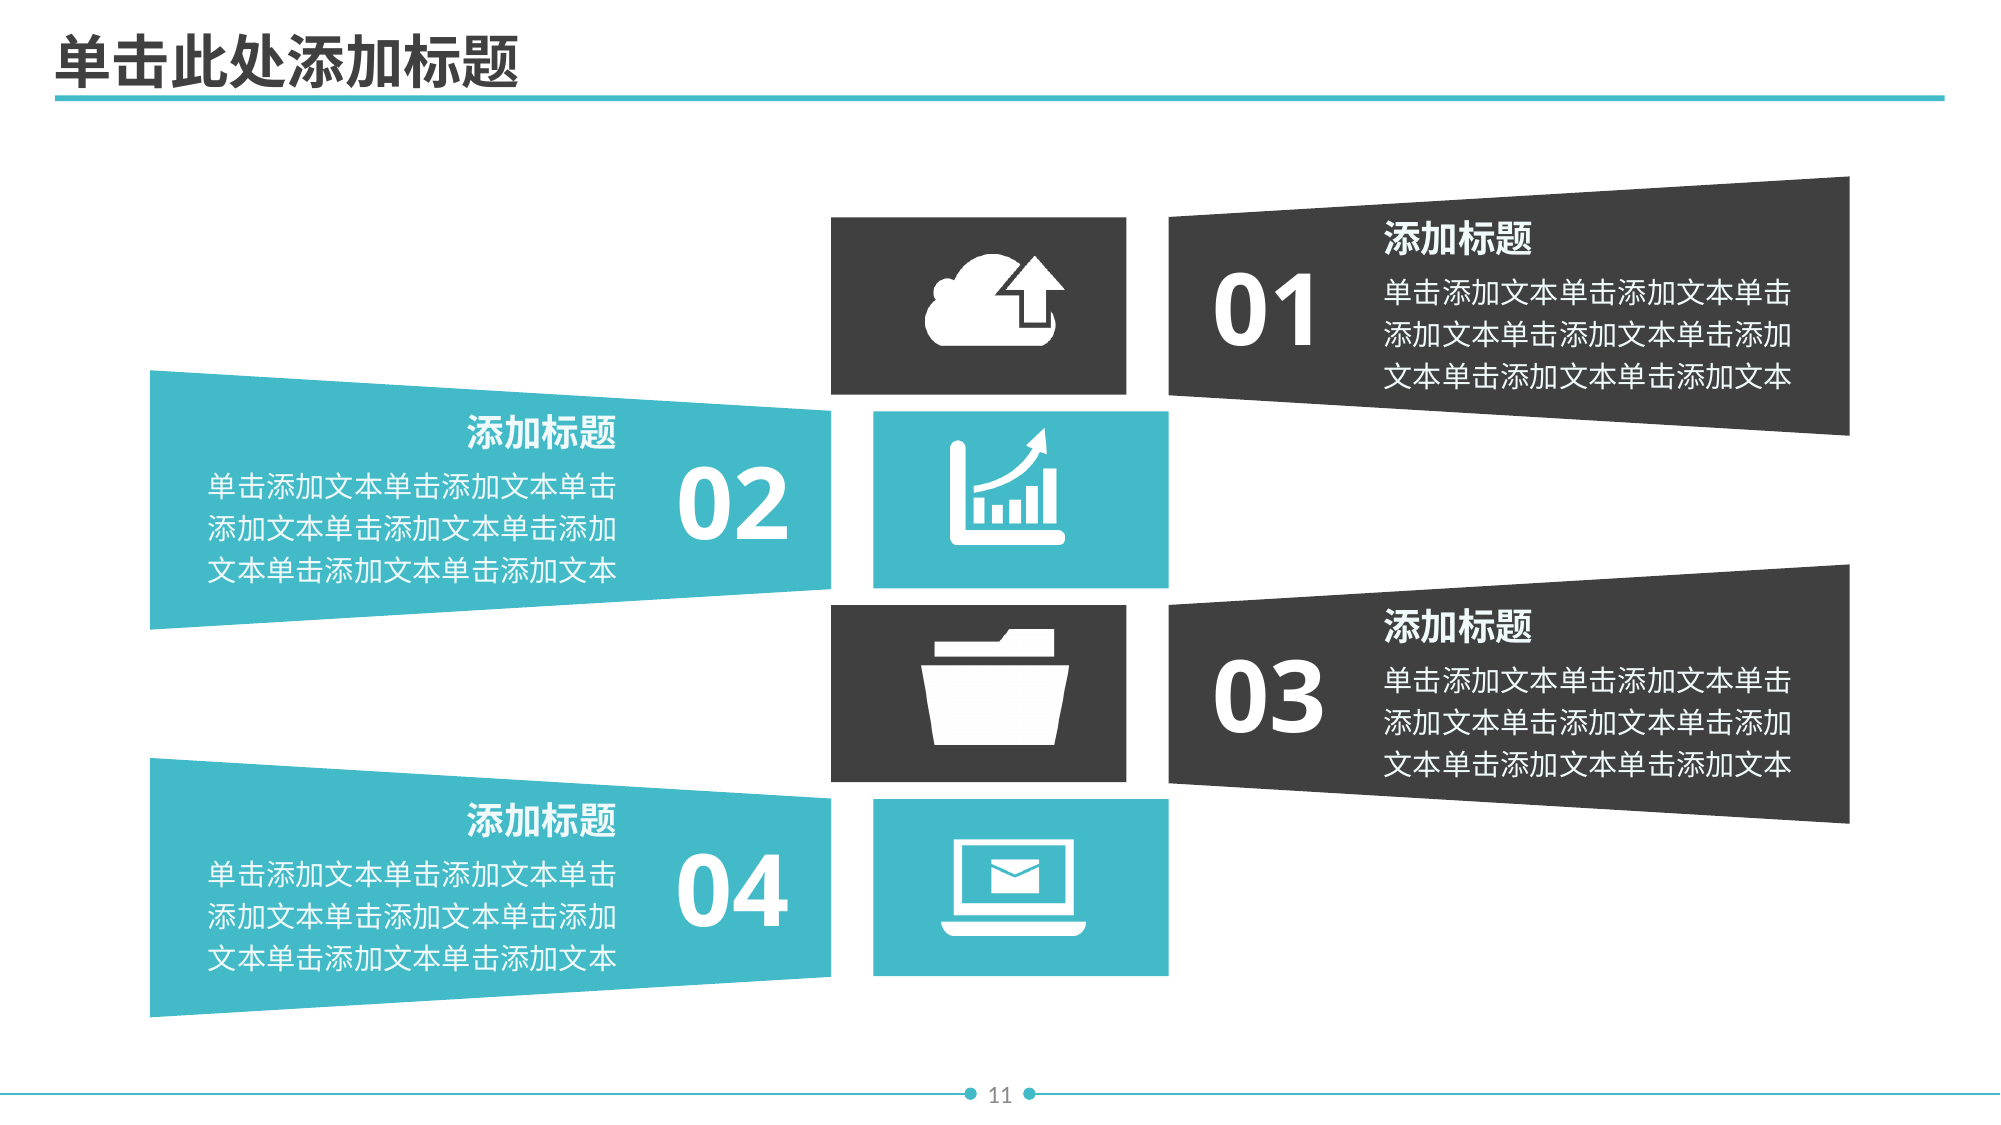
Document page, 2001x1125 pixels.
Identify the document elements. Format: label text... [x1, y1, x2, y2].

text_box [873, 411, 1169, 589]
text_box 04 [660, 819, 805, 955]
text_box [831, 605, 1127, 783]
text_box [191, 794, 644, 981]
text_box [1368, 212, 1819, 400]
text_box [191, 406, 644, 594]
text_box [1167, 563, 1851, 825]
text_box [1167, 175, 1851, 437]
text_box 单击此处添加标题 [39, 26, 1174, 104]
text_box [149, 369, 833, 631]
text_box 03 [1197, 625, 1342, 761]
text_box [831, 217, 1127, 395]
text_box 02 [661, 431, 806, 567]
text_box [1368, 600, 1819, 787]
text_box [149, 756, 833, 1019]
text_box 01 [1197, 237, 1343, 373]
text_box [873, 798, 1169, 977]
slide_number 11 [774, 1063, 1225, 1124]
